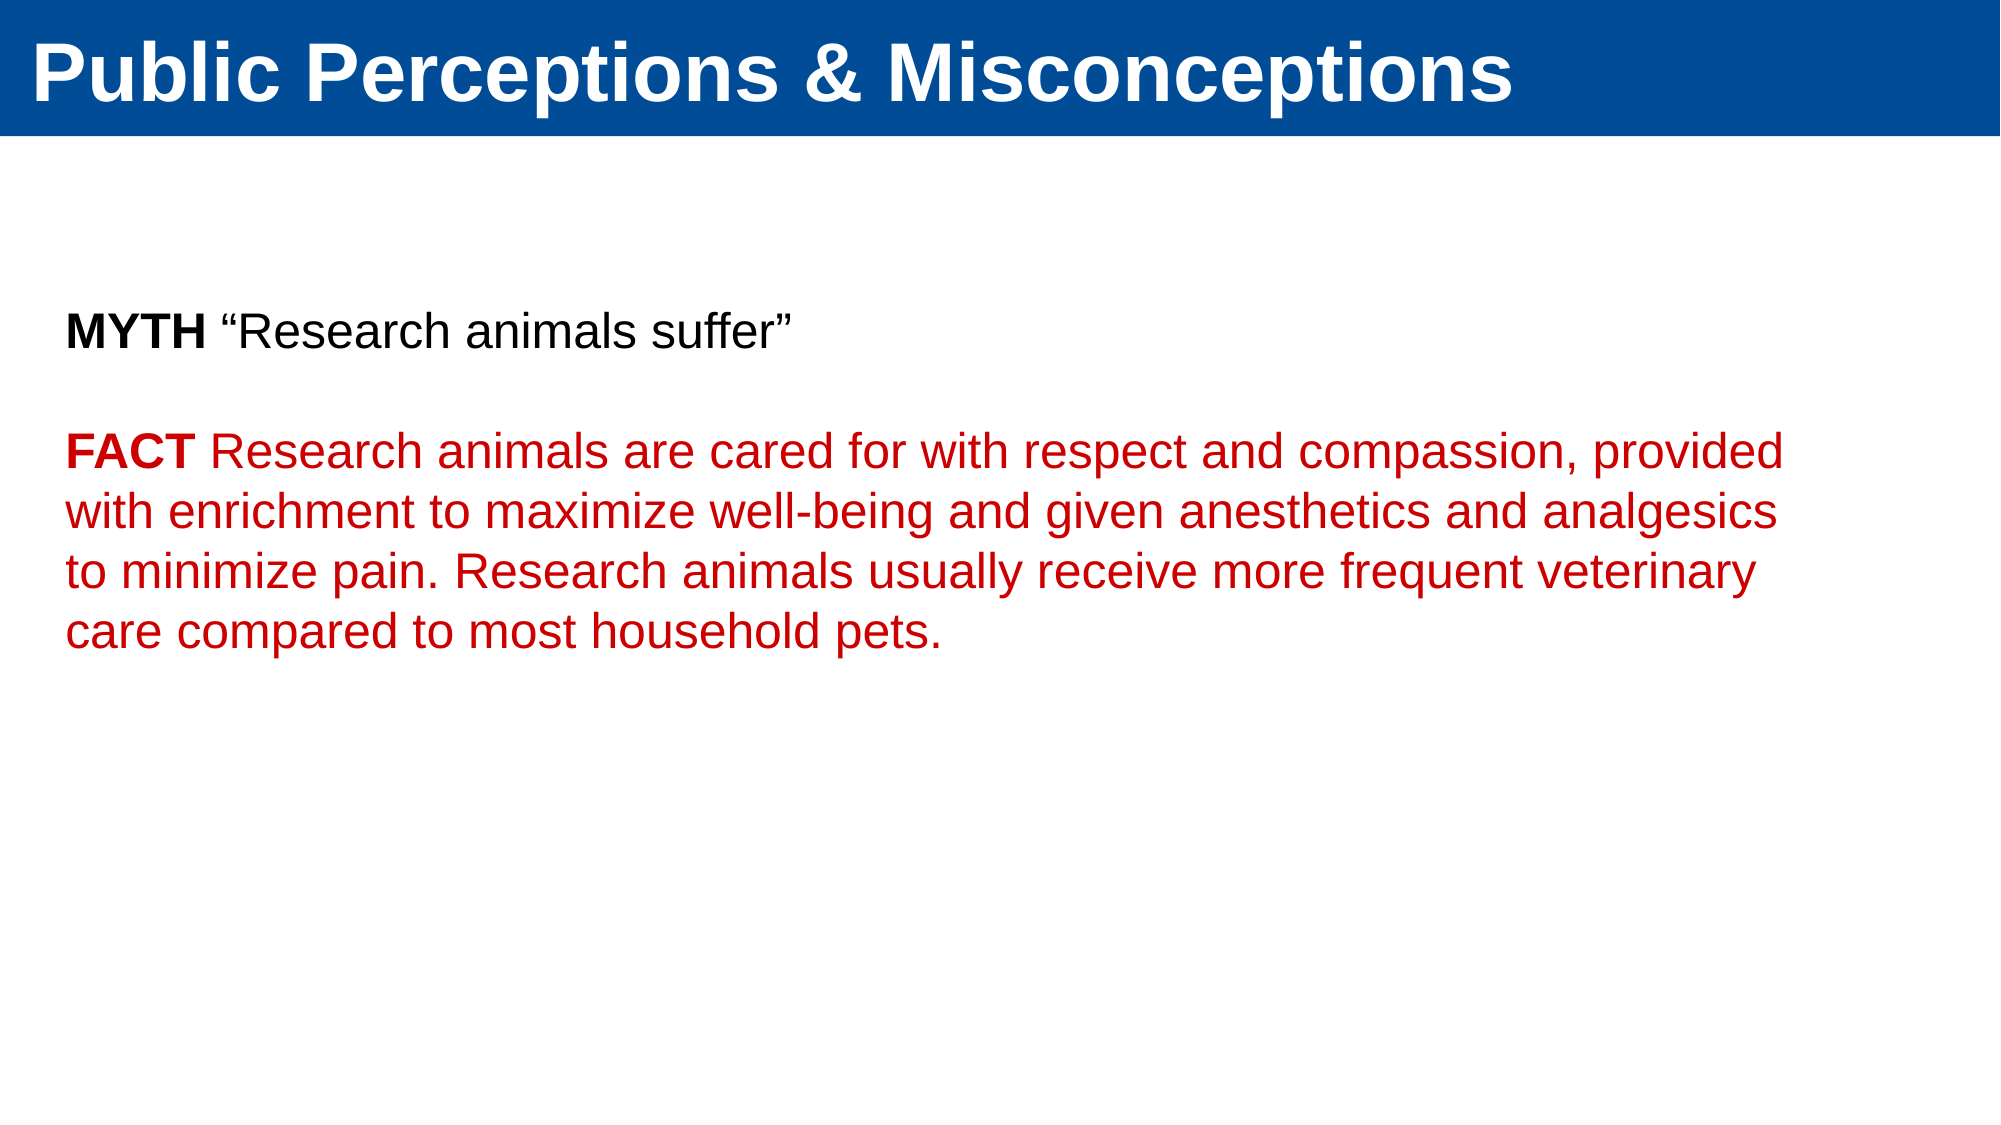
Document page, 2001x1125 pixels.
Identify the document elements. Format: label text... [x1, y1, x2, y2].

text_box [1549, 0, 2000, 137]
title Public Perceptions & Misconceptions [0, 0, 1549, 163]
text_box MYTH “Research animals suffer” FACT Research animals are cared for with respect and compassion, provided with enrichment to maximize well-being and given anesthetics and analgesics to minimize pain. Research animals usually receive more frequent veterinary care compared to most household pets. [50, 290, 1845, 701]
